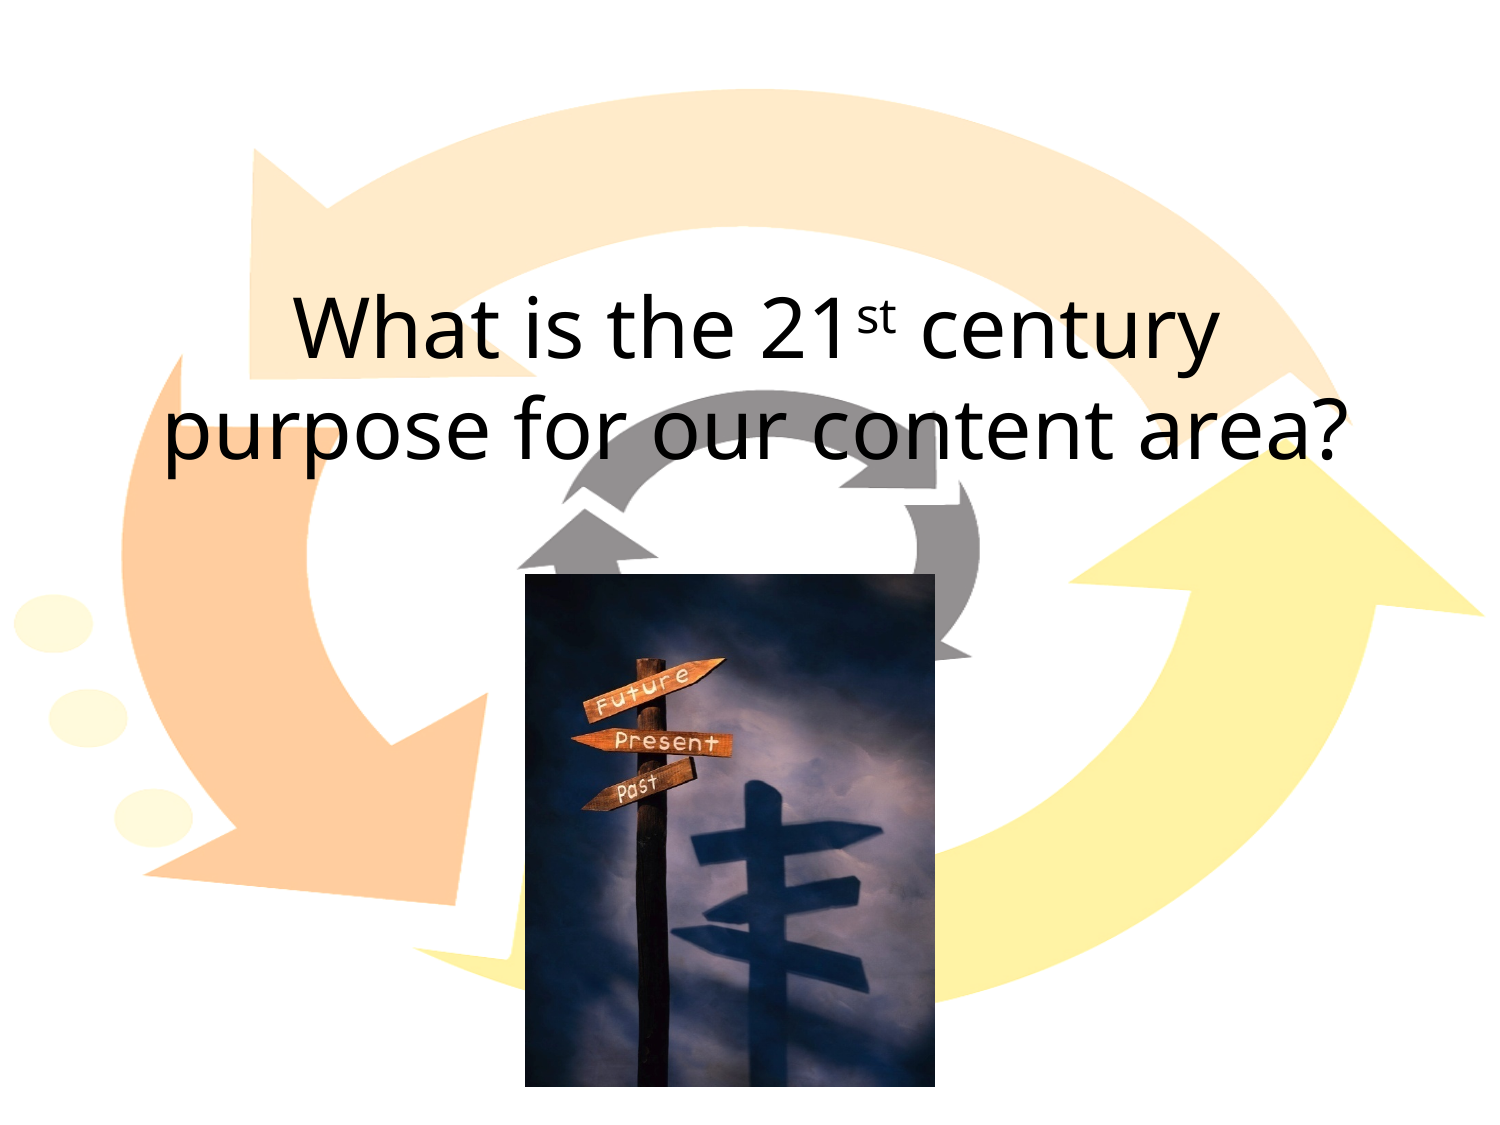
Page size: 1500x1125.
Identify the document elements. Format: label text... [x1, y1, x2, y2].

title What is the 21st century purpose for our content area? [112, 224, 1401, 526]
picture [524, 574, 935, 1088]
